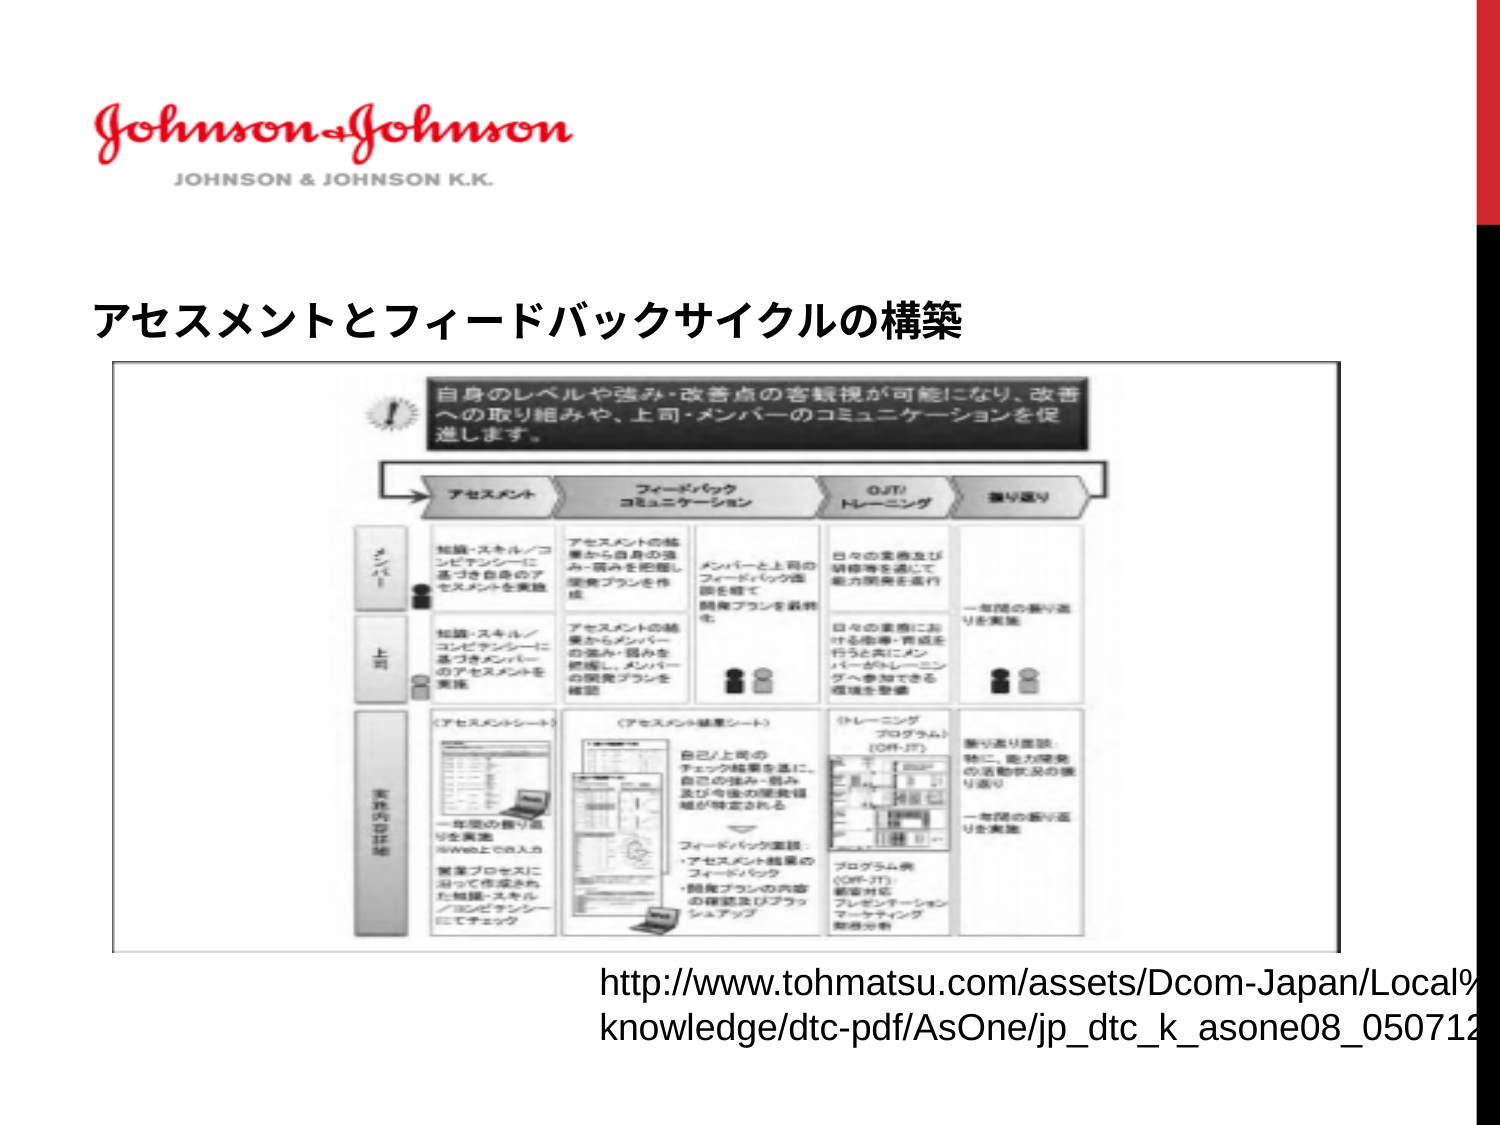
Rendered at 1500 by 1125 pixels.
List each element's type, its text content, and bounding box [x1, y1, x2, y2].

list アセスメントとフィードバックサイクルの構築 [75, 287, 1325, 1005]
picture [76, 77, 598, 214]
picture [111, 361, 1342, 953]
text_box http://www.tohmatsu.com/assets/Dcom-Japan/Local%20Assets/Documents/knowledge/dtc-pdf/AsOne/jp_dtc_k_asone08_050712.pdf [584, 950, 1500, 1056]
